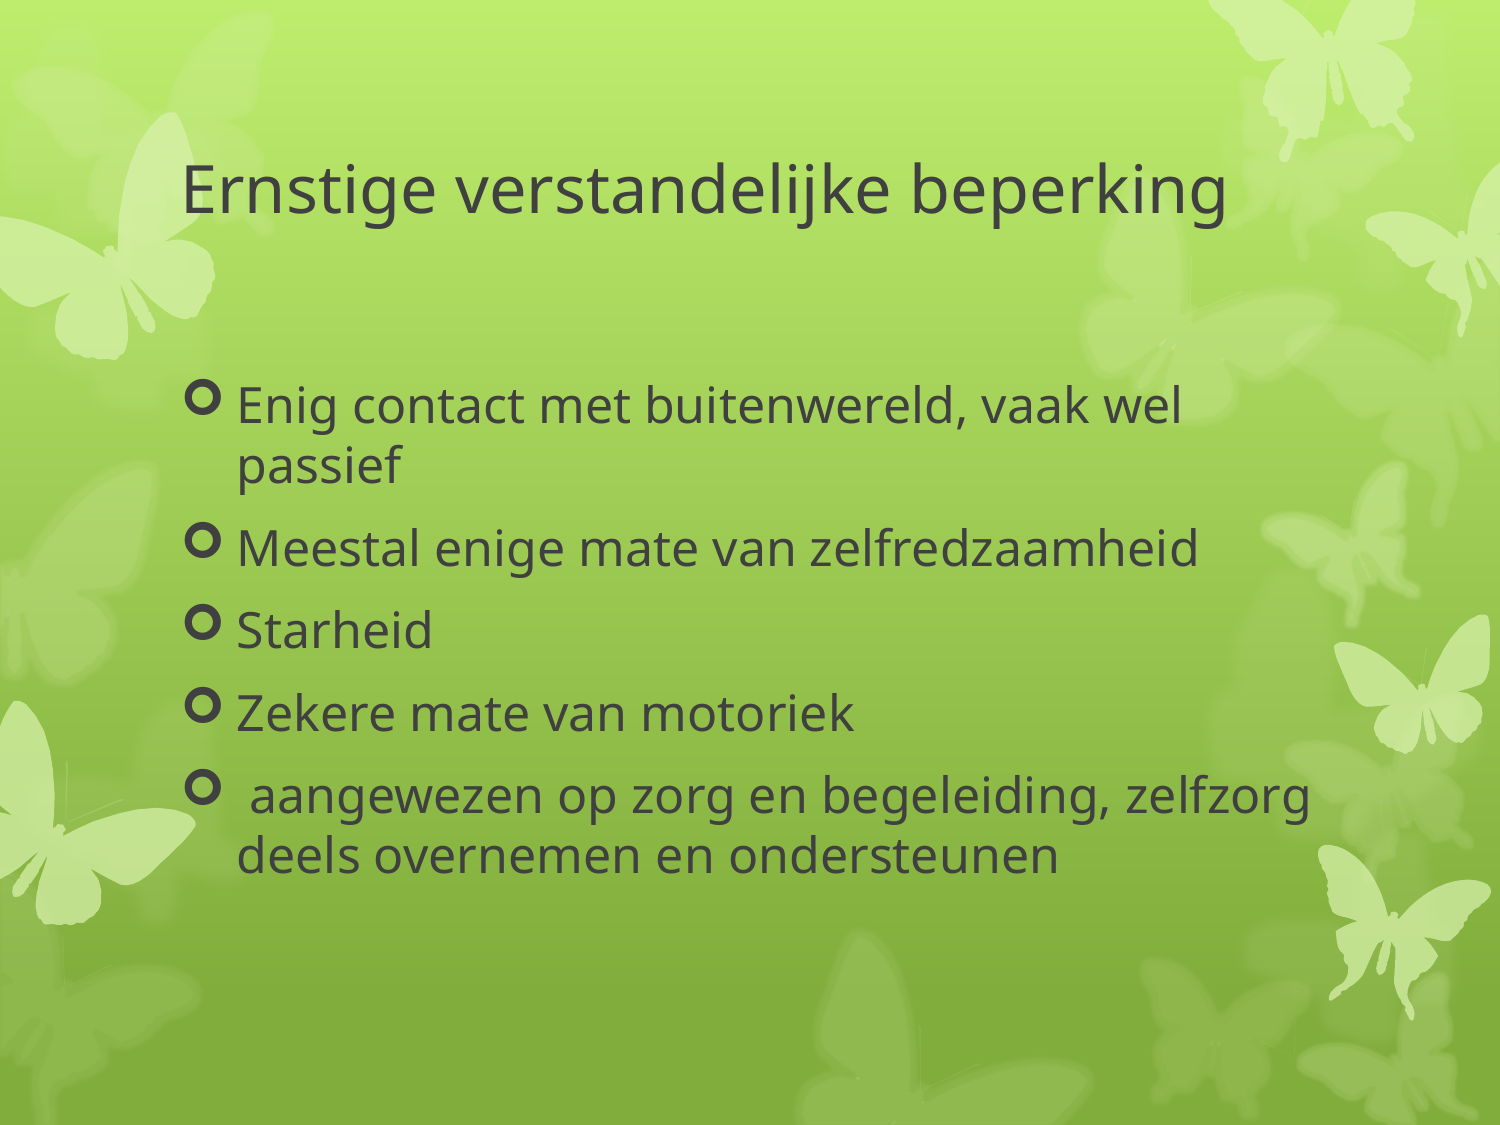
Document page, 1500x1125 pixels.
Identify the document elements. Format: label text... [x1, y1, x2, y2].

title Ernstige verstandelijke beperking [165, 110, 1335, 263]
list Enig contact met buitenwereld, vaak wel passief Meestal enige mate van zelfredzaamheid Starheid Zekere mate van motoriek aangewezen op zorg en begeleiding, zelfzorg deels overnemen en ondersteunen [165, 296, 1335, 962]
